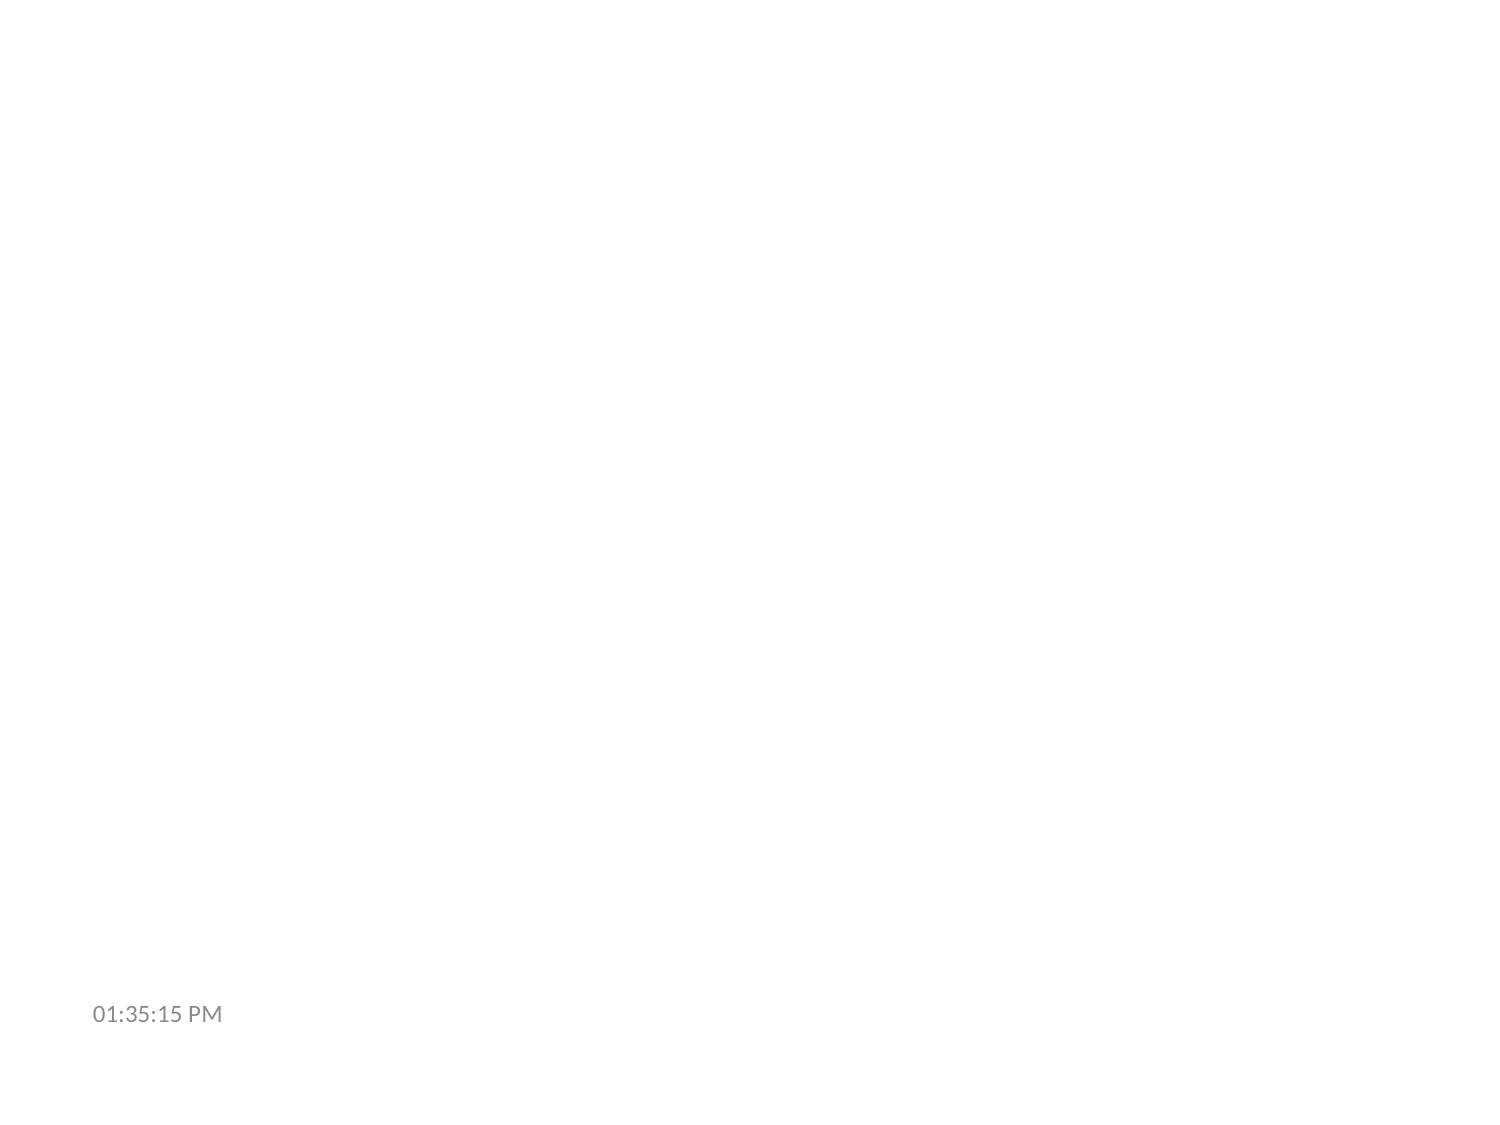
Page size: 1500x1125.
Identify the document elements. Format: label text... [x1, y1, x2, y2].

text_box 3:35:09 PM [77, 982, 428, 1043]
